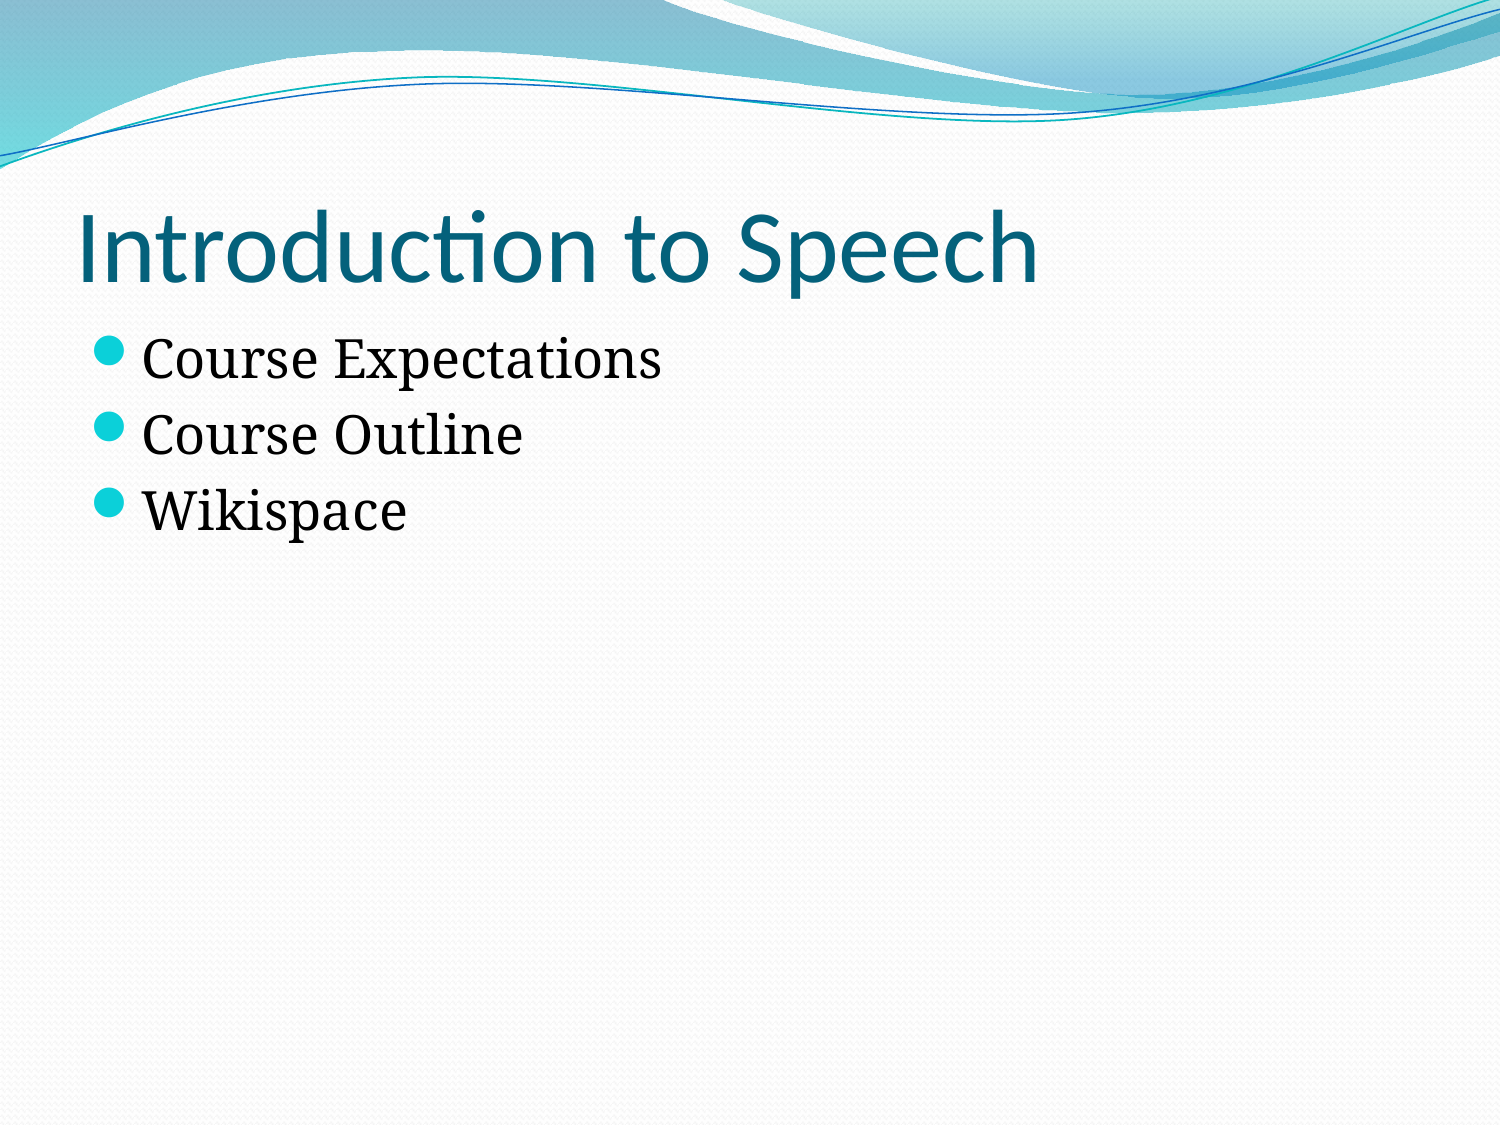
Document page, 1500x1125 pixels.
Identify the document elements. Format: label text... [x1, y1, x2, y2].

list Course Expectations Course Outline Wikispace [75, 317, 1425, 1038]
title Introduction to Speech [75, 115, 1425, 303]
